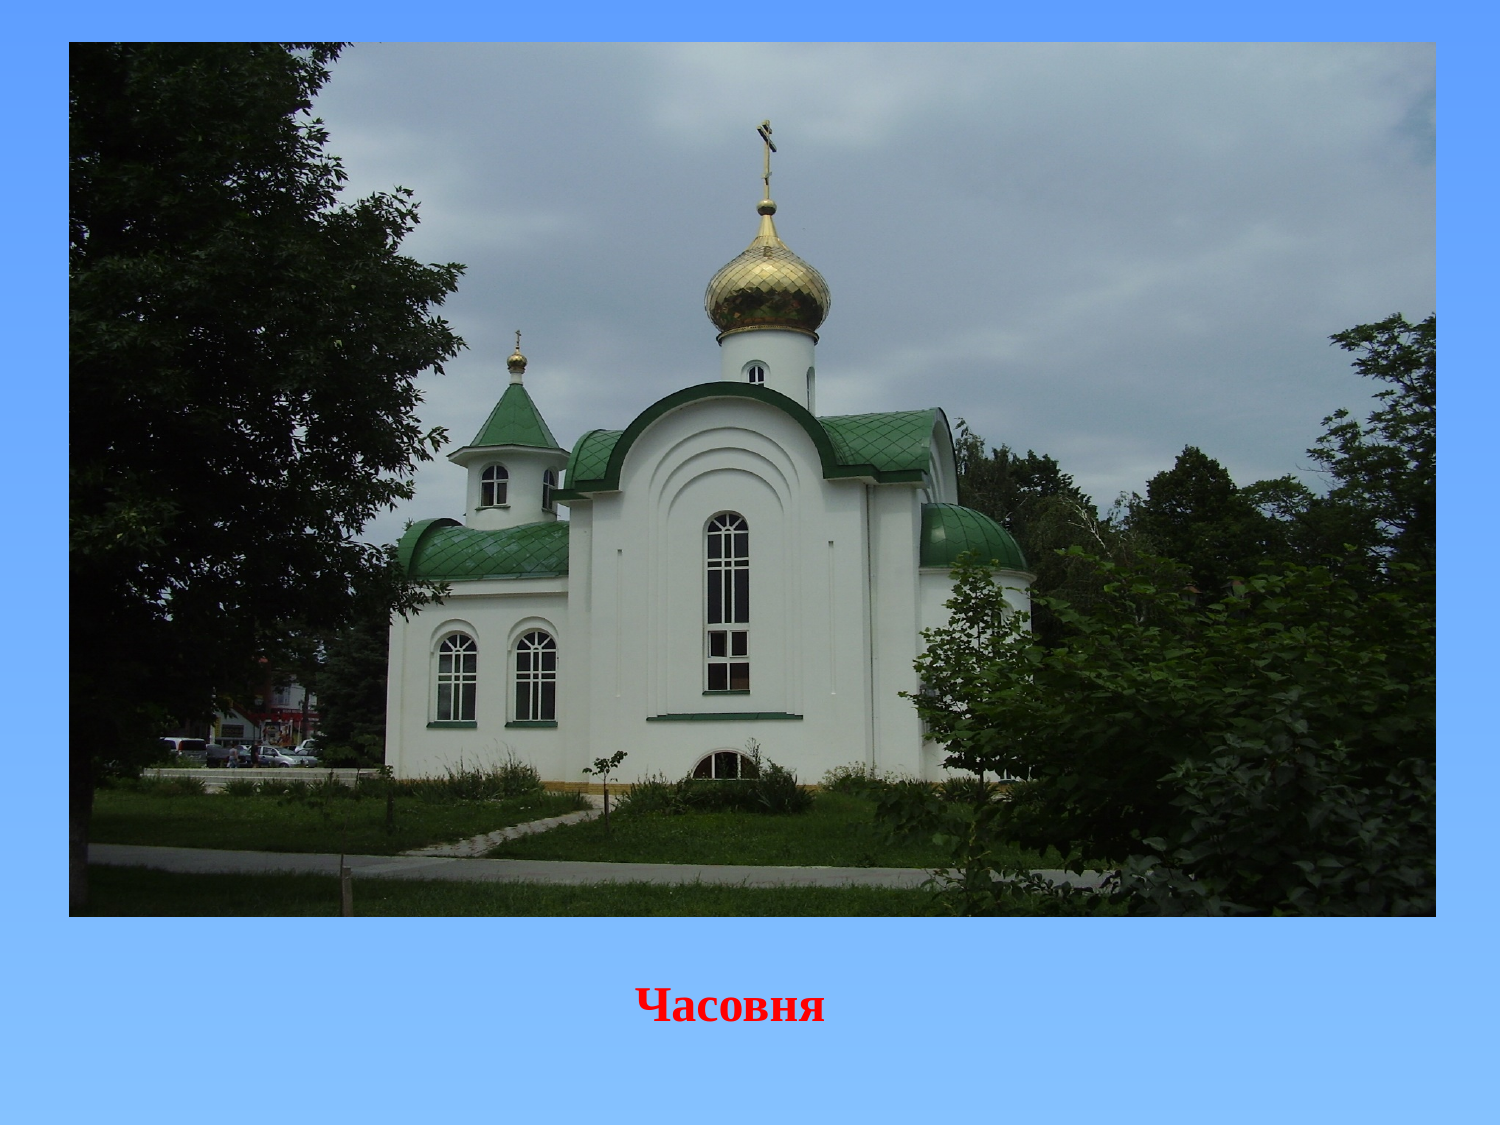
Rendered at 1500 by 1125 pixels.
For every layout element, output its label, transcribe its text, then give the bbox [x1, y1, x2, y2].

text_box Часовня [620, 964, 868, 1039]
picture [69, 42, 1436, 918]
